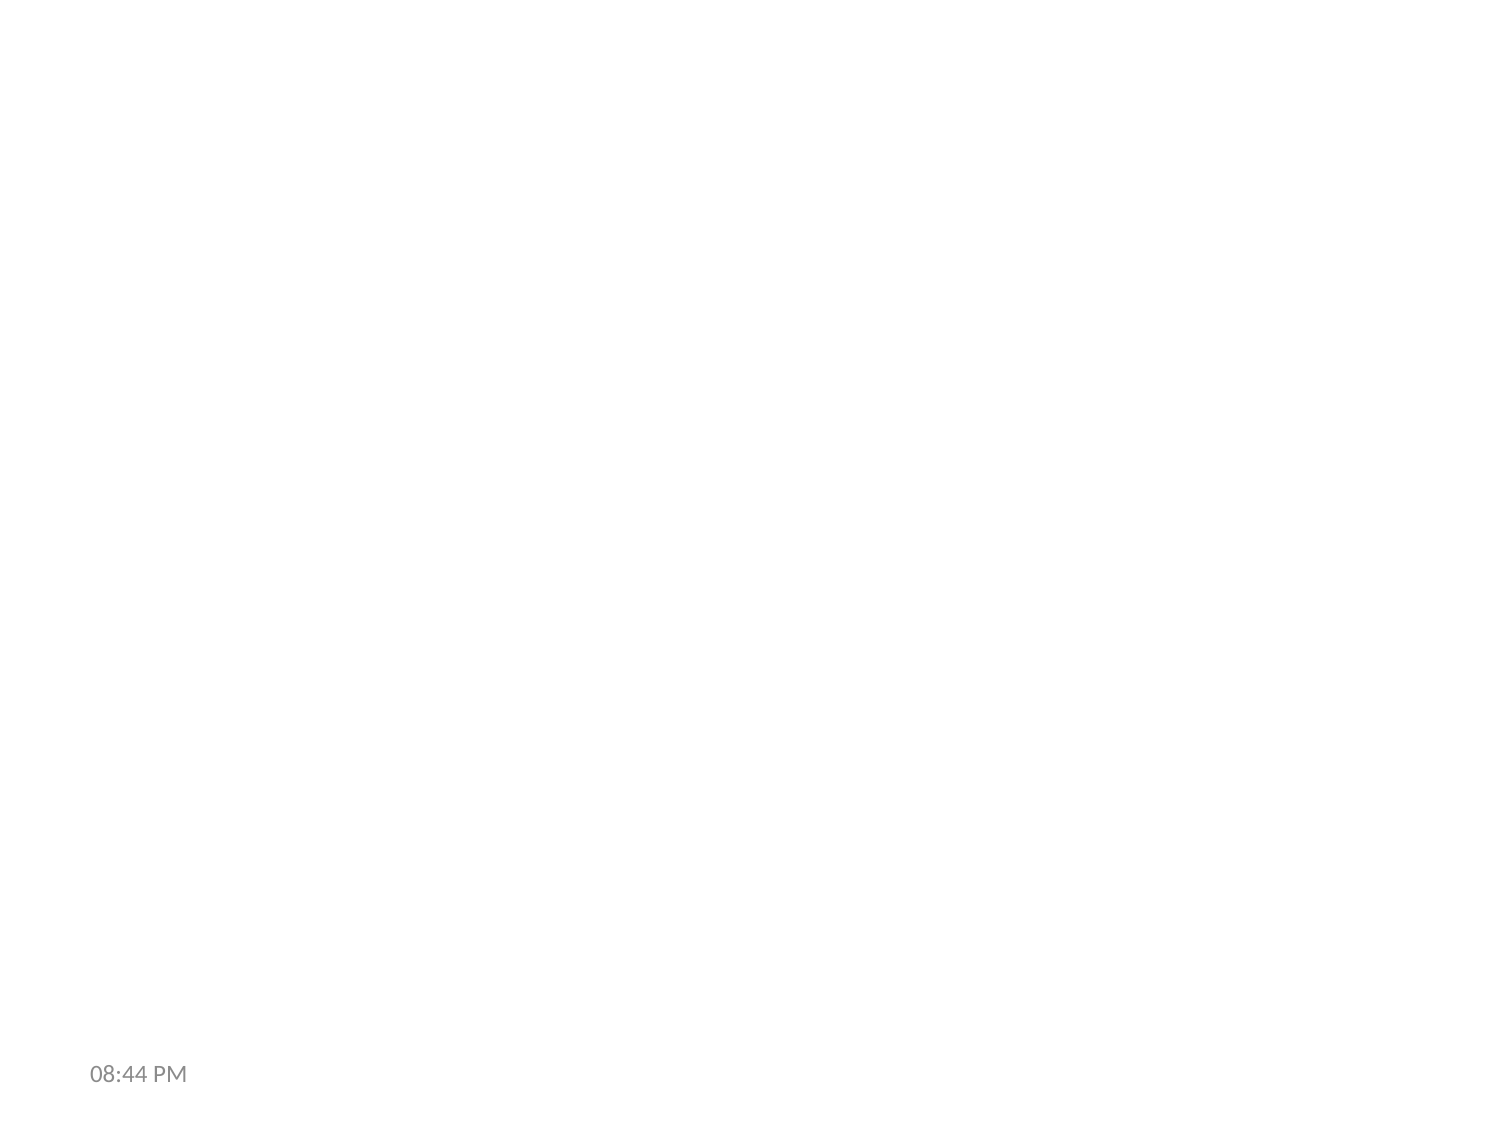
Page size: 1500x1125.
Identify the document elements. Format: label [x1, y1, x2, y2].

slide_number [75, 1042, 425, 1103]
